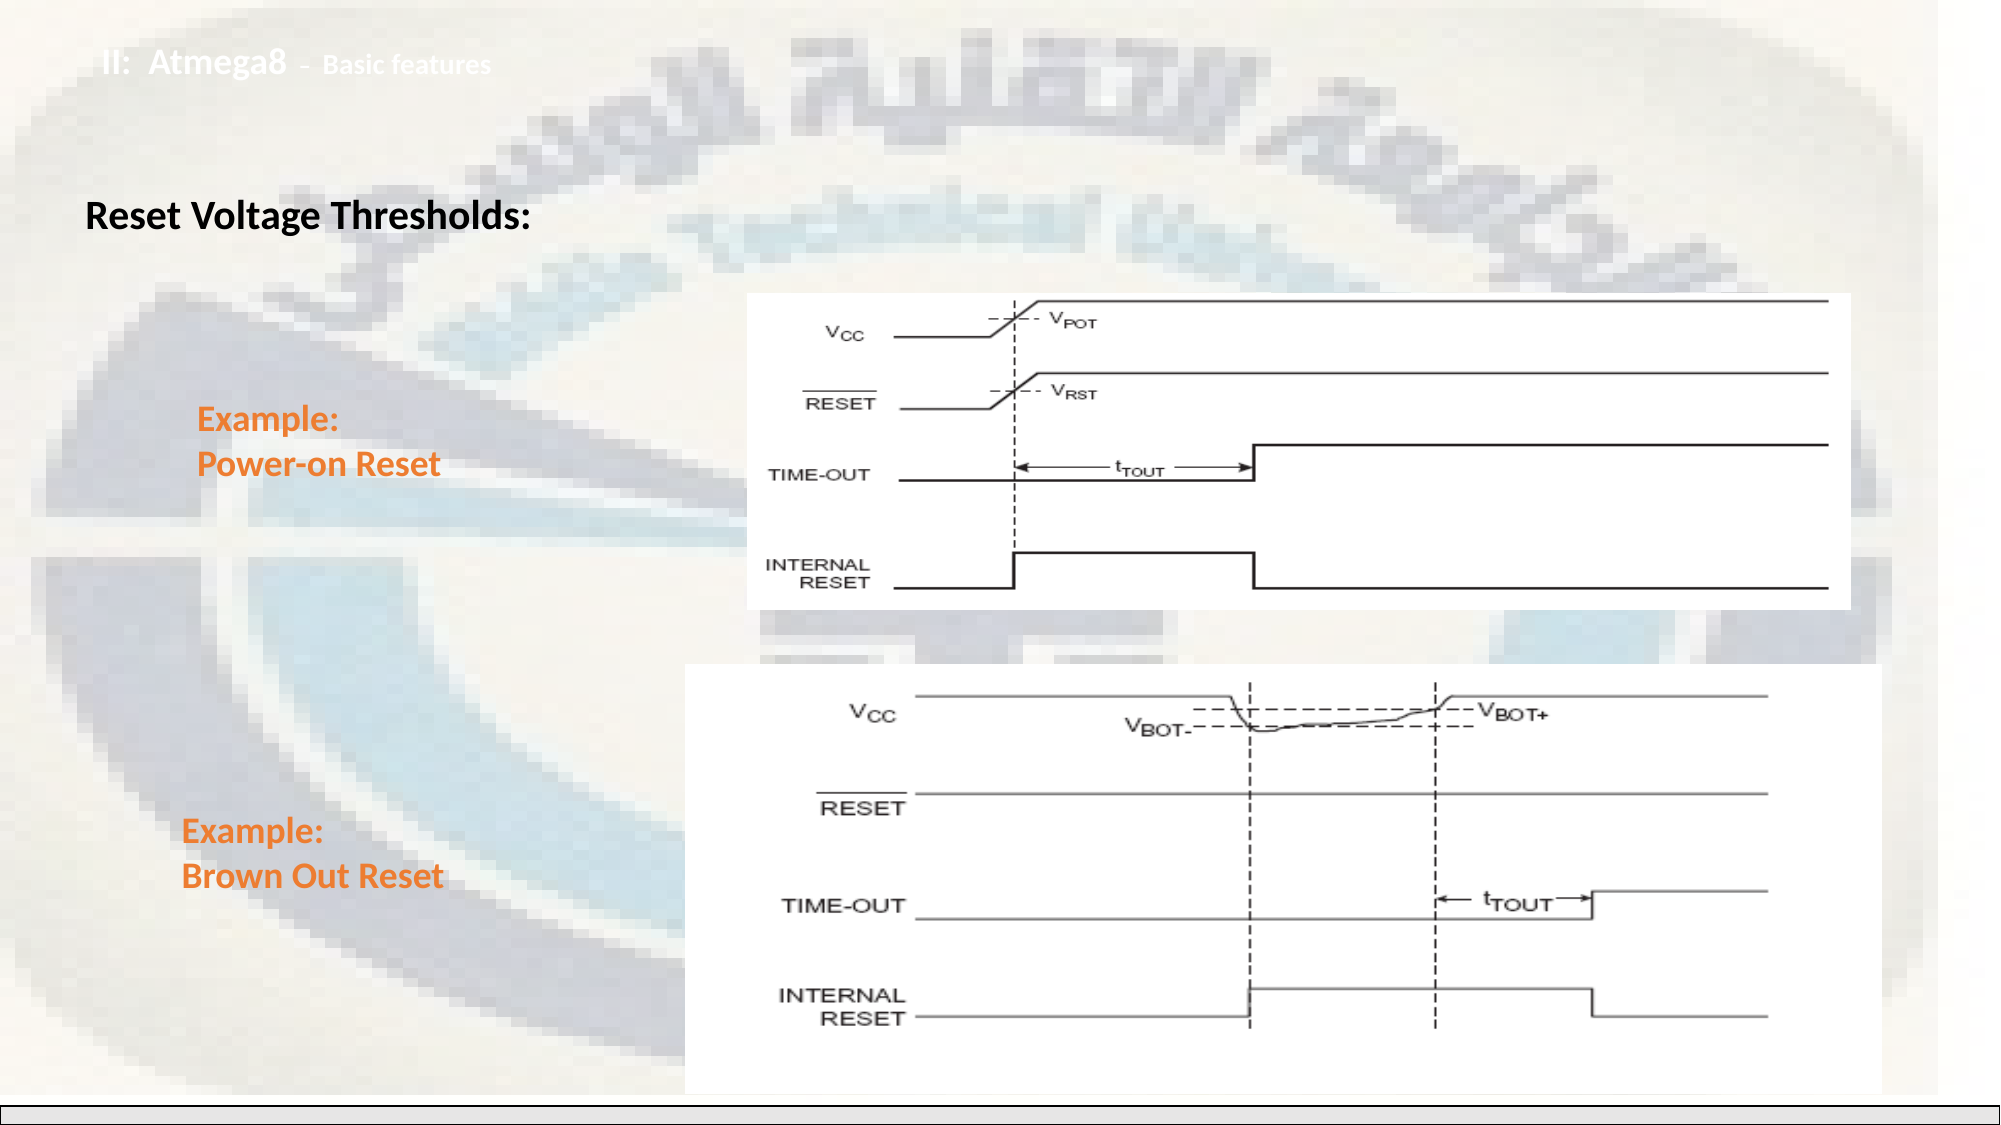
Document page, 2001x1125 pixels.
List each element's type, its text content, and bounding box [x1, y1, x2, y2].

text_box II: Atmega8 – Basic features [86, 29, 1457, 90]
text_box [0, 1105, 2000, 1125]
text_box Example: Power-on Reset [182, 386, 457, 492]
text_box Label Operator Operand[s] ;Comment INIT: mov ax, bx ; Copy contents of bx into ax Label - INIT: Operator - mov Operands - ax and bx Comment - alphanumeric string between ; and \n Not case sensitive Unlike other assemblers, destination operand is first mov is the mnemonic that the assembler translates into an opcode [0, 0, 2000, 1105]
text_box Reset Voltage Thresholds: [70, 180, 1930, 291]
picture [747, 293, 1851, 610]
text_box Example: Brown Out Reset [166, 798, 460, 904]
picture [685, 664, 1882, 1094]
